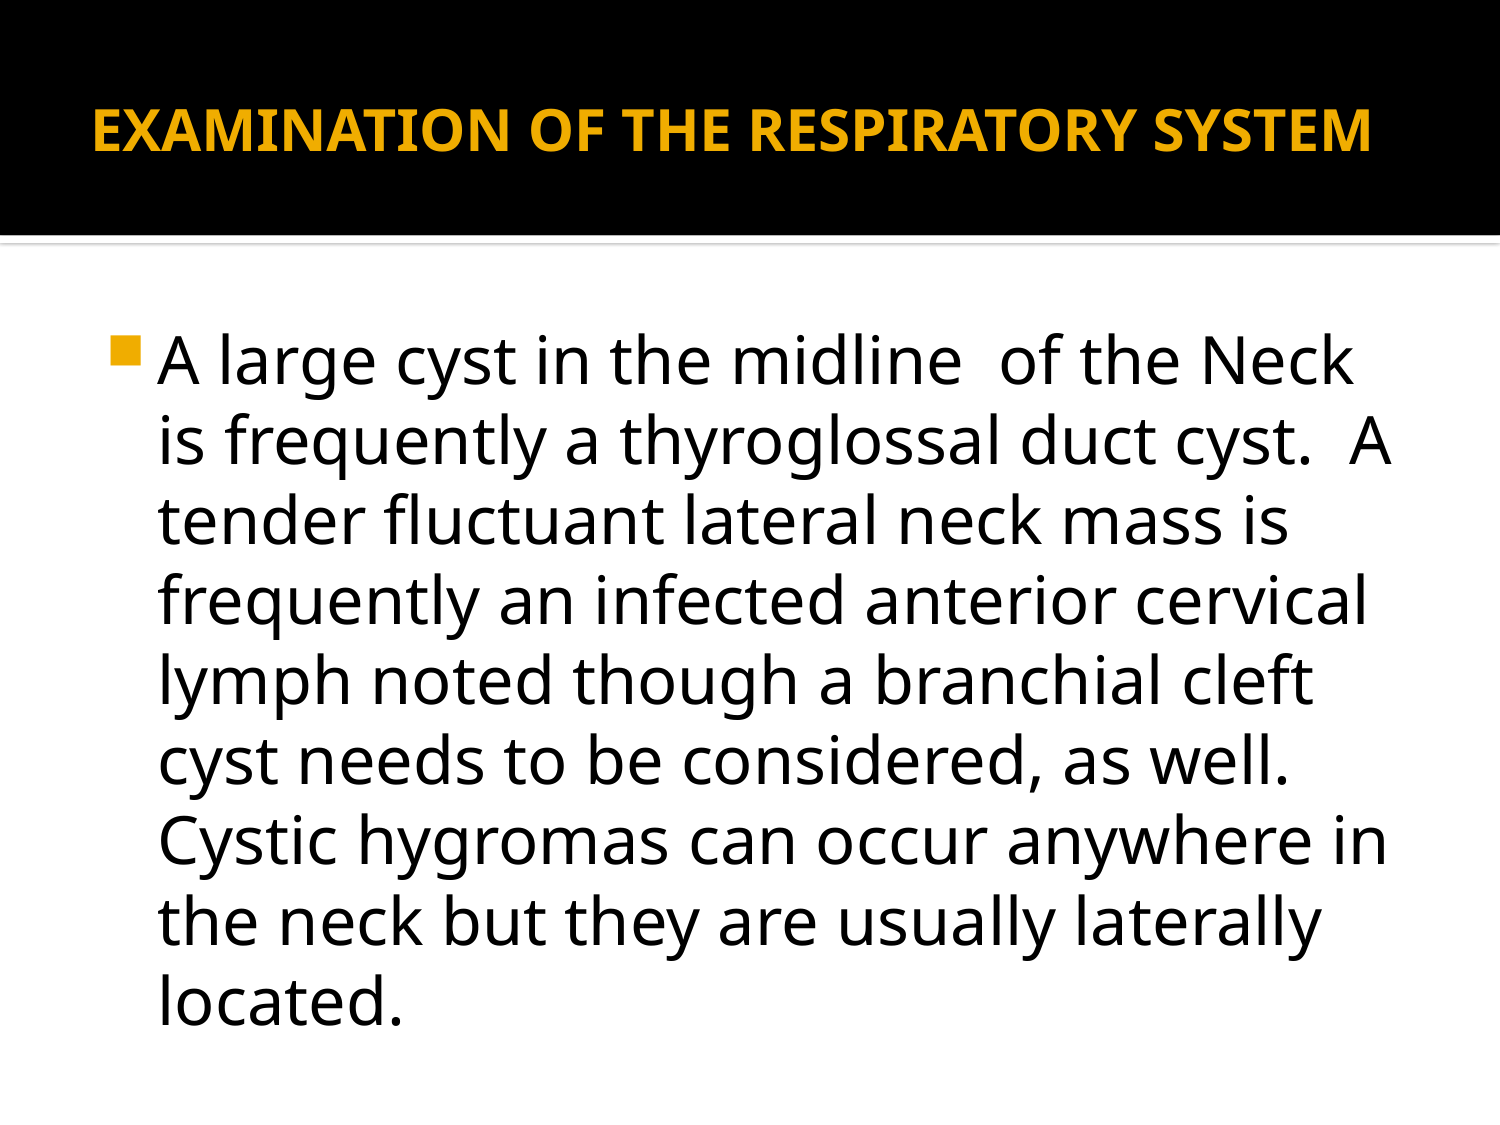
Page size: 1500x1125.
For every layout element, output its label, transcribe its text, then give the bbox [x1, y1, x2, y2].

list A large cyst in the midline of the Neck is frequently a thyroglossal duct cyst. A tender fluctuant lateral neck mass is frequently an infected anterior cervical lymph noted though a branchial cleft cyst needs to be considered, as well. Cystic hygromas can occur anywhere in the neck but they are usually laterally located. [76, 302, 1427, 1062]
title EXAMINATION OF THE RESPIRATORY SYSTEM [75, 25, 1425, 231]
